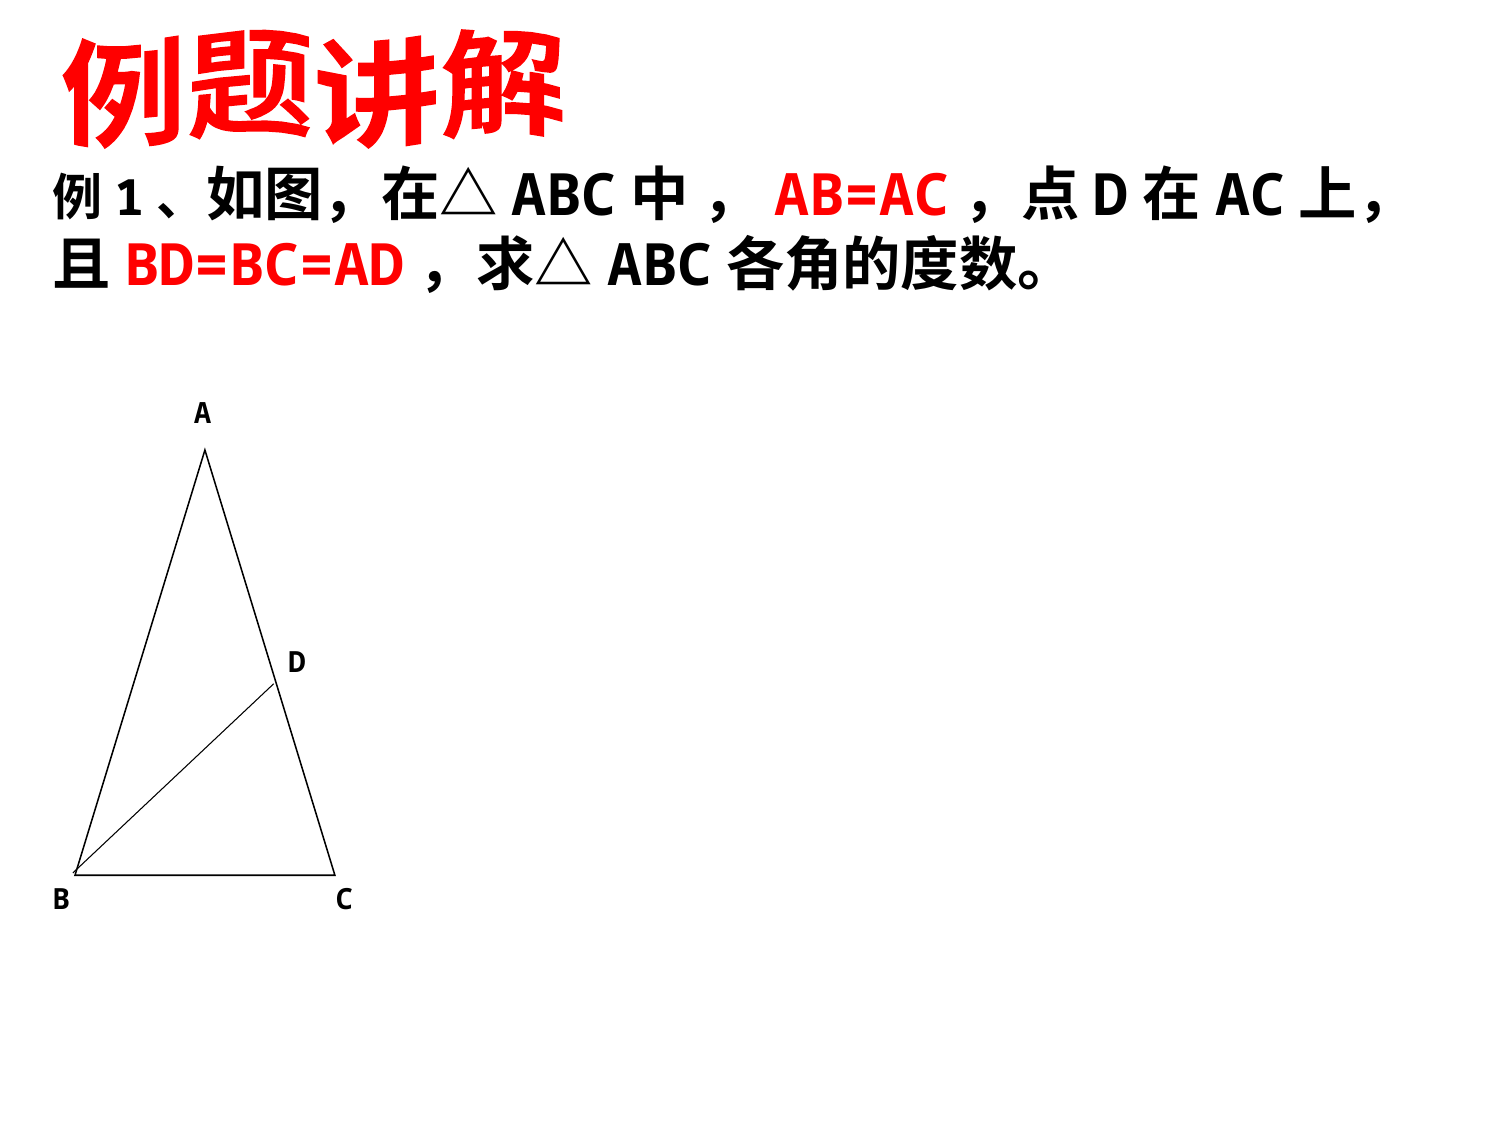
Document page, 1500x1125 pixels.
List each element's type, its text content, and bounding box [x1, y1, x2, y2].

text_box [37, 387, 392, 933]
text_box 例1、如图，在△ABC中 ，AB=AC，点D在AC上，且BD=BC=AD，求△ABC各角的度数。 [37, 149, 1467, 305]
